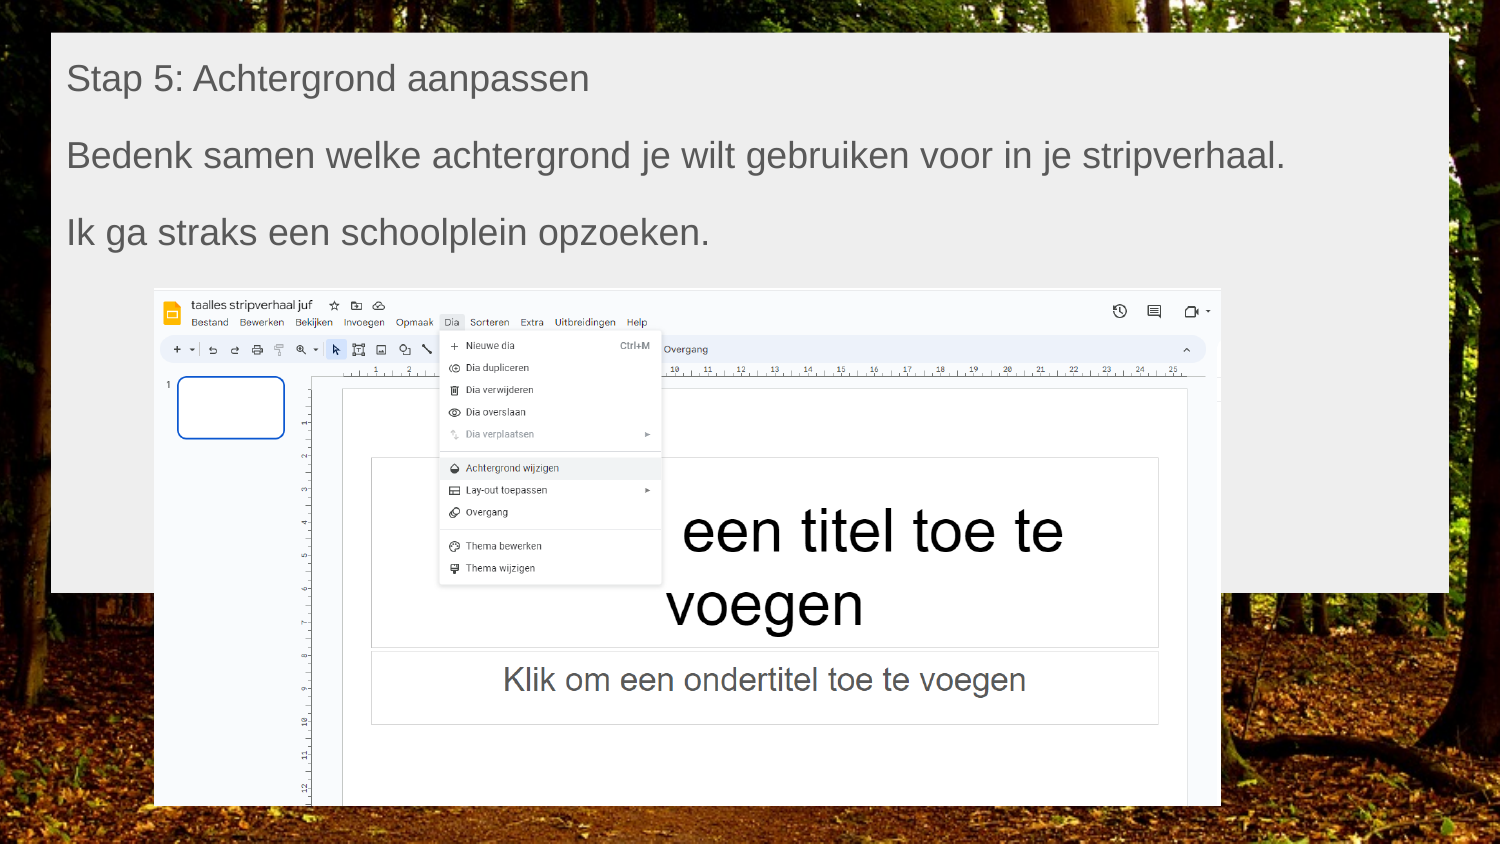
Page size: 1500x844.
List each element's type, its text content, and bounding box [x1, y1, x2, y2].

list Stap 5: Achtergrond aanpassen Bedenk samen welke achtergrond je wilt gebruiken voor in je stripverhaal. Ik ga straks een schoolplein opzoeken. [51, 32, 1449, 593]
picture [0, 0, 1500, 844]
